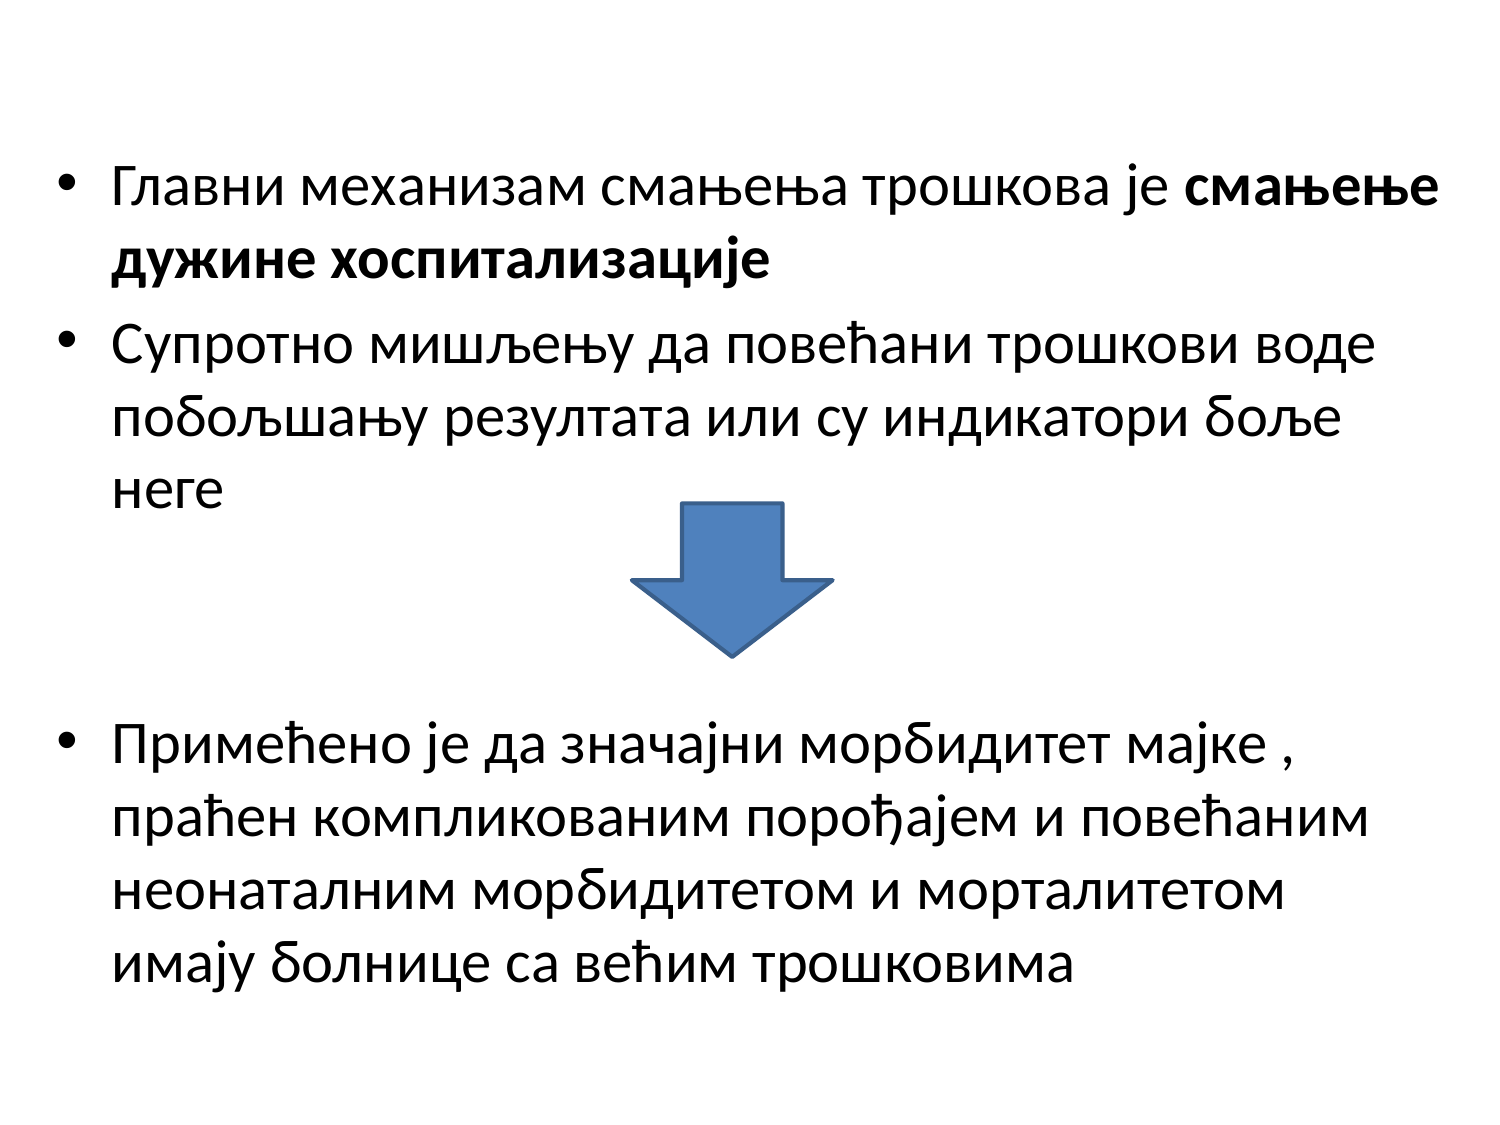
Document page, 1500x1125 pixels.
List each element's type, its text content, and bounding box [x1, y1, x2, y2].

text_box [629, 501, 835, 659]
list Главни механизам смањења трошкова је смањење дужине хоспитализације Супротно мишљењу да повећани трошкови воде побољшању резултата или су индикатори боље неге Примећено је да значајни морбидитет мајке , праћен компликованим порођајем и повећаним неонаталним морбидитетом и морталитетом имају болнице са већим трошковима [41, 137, 1459, 1005]
